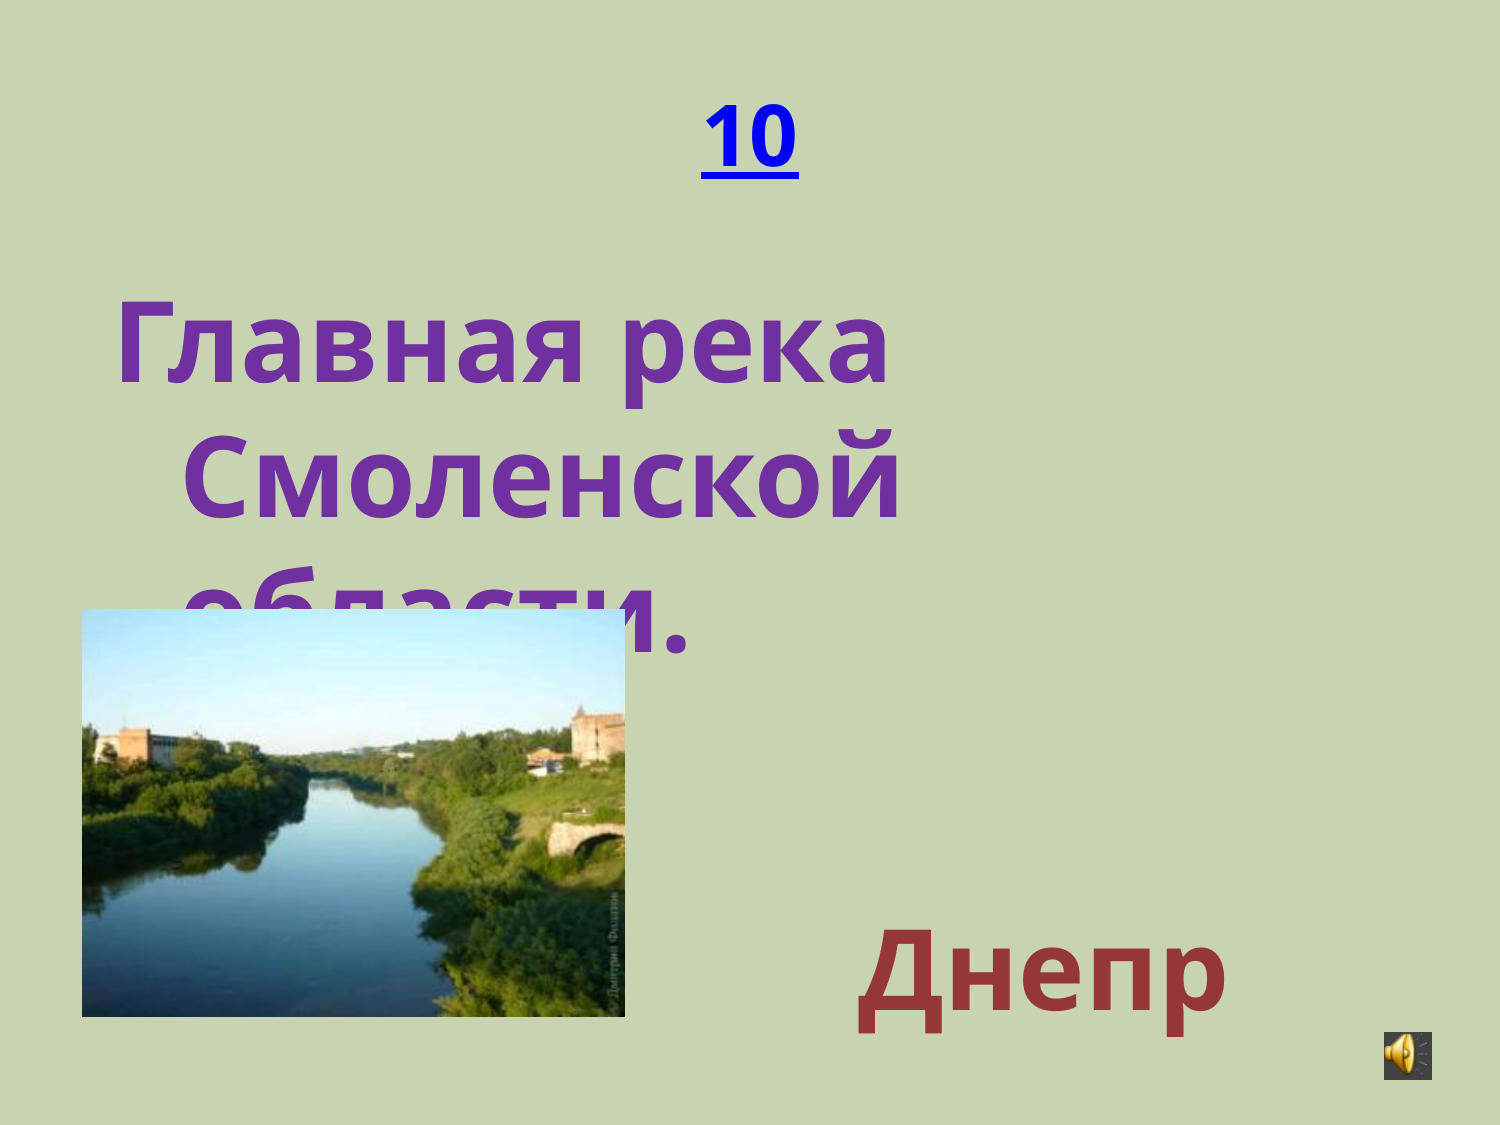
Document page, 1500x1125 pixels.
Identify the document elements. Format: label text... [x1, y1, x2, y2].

title 10 [75, 45, 1425, 233]
picture [81, 609, 625, 1017]
picture [1382, 1031, 1433, 1082]
text_box Днепр [843, 890, 1442, 1041]
list Главная река Смоленской области. [75, 262, 1442, 715]
